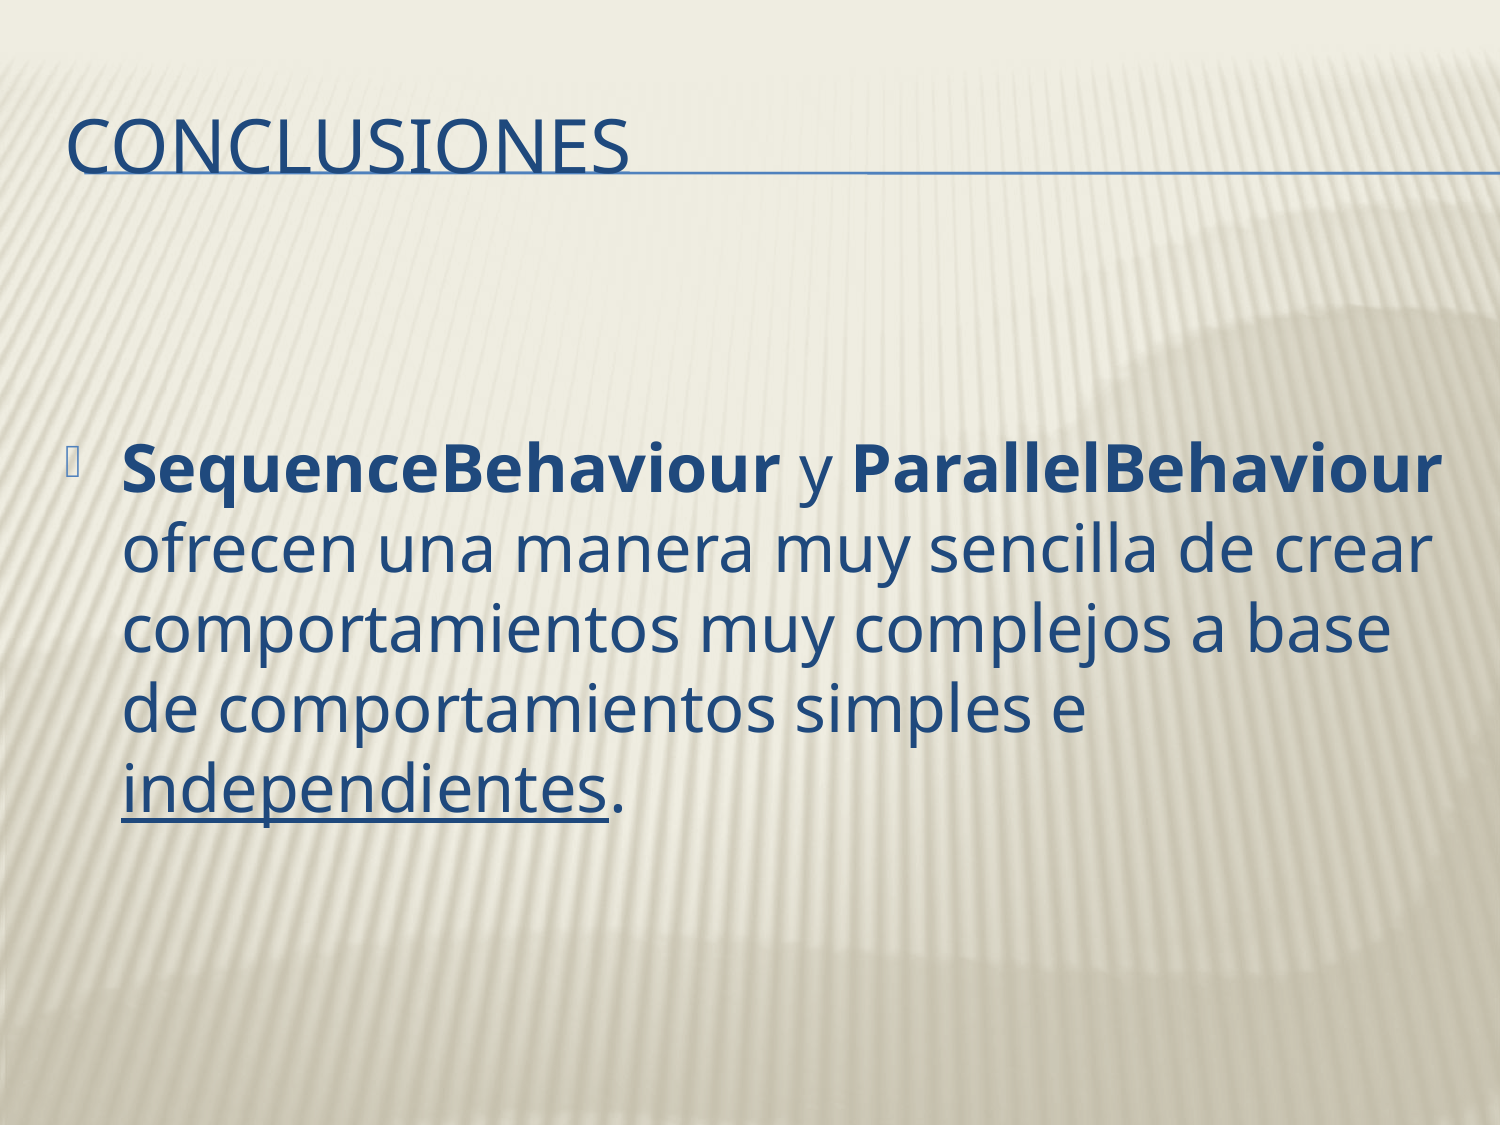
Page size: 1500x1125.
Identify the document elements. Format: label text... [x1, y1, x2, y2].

title Conclusiones [50, 75, 1475, 213]
list SequenceBehaviour y ParallelBehaviour ofrecen una manera muy sencilla de crear comportamientos muy complejos a base de comportamientos simples e independientes. [50, 254, 1475, 998]
